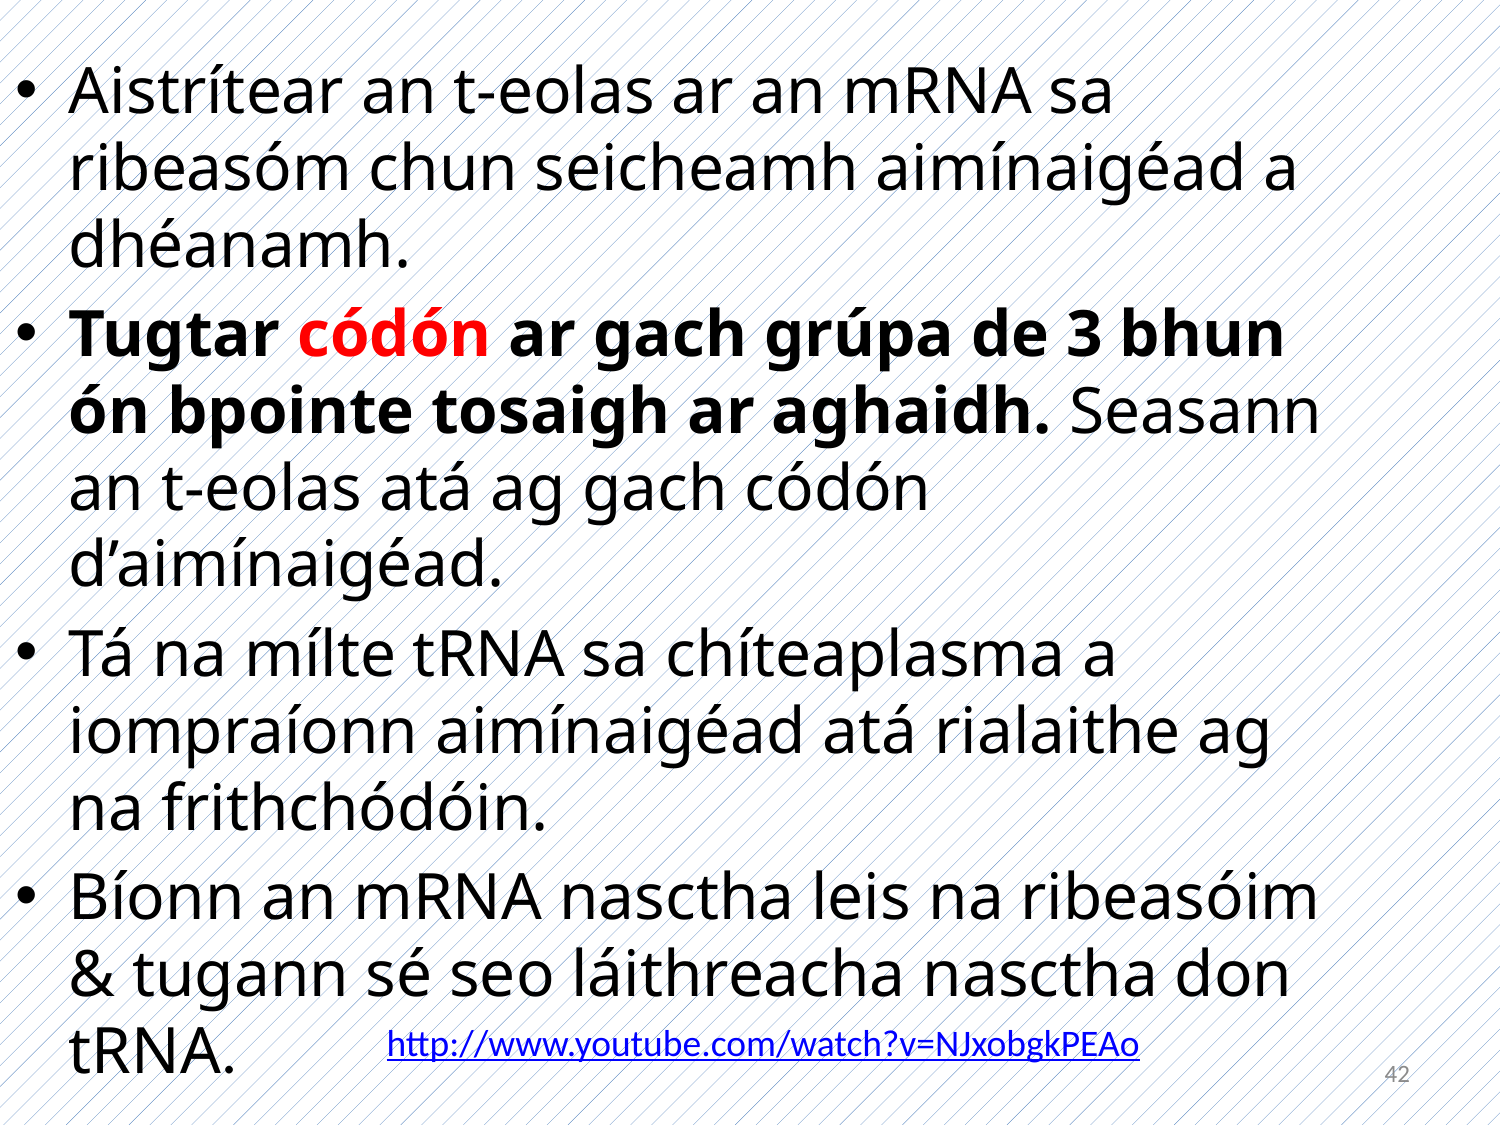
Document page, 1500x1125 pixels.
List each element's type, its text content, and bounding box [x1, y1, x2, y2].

slide_number 42 [1317, 1042, 1425, 1103]
list Aistrítear an t-eolas ar an mRNA sa ribeasóm chun seicheamh aimínaigéad a dhéanamh. Tugtar códón ar gach grúpa de 3 bhun ón bpointe tosaigh ar aghaidh. Seasann an t-eolas atá ag gach códón d’aimínaigéad. Tá na mílte tRNA sa chíteaplasma a iompraíonn aimínaigéad atá rialaithe ag na frithchódóin. Bíonn an mRNA nasctha leis na ribeasóim & tugann sé seo láithreacha nasctha don tRNA. [0, 42, 1365, 1106]
text_box http://www.youtube.com/watch?v=NJxobgkPEAo [371, 1011, 1317, 1125]
